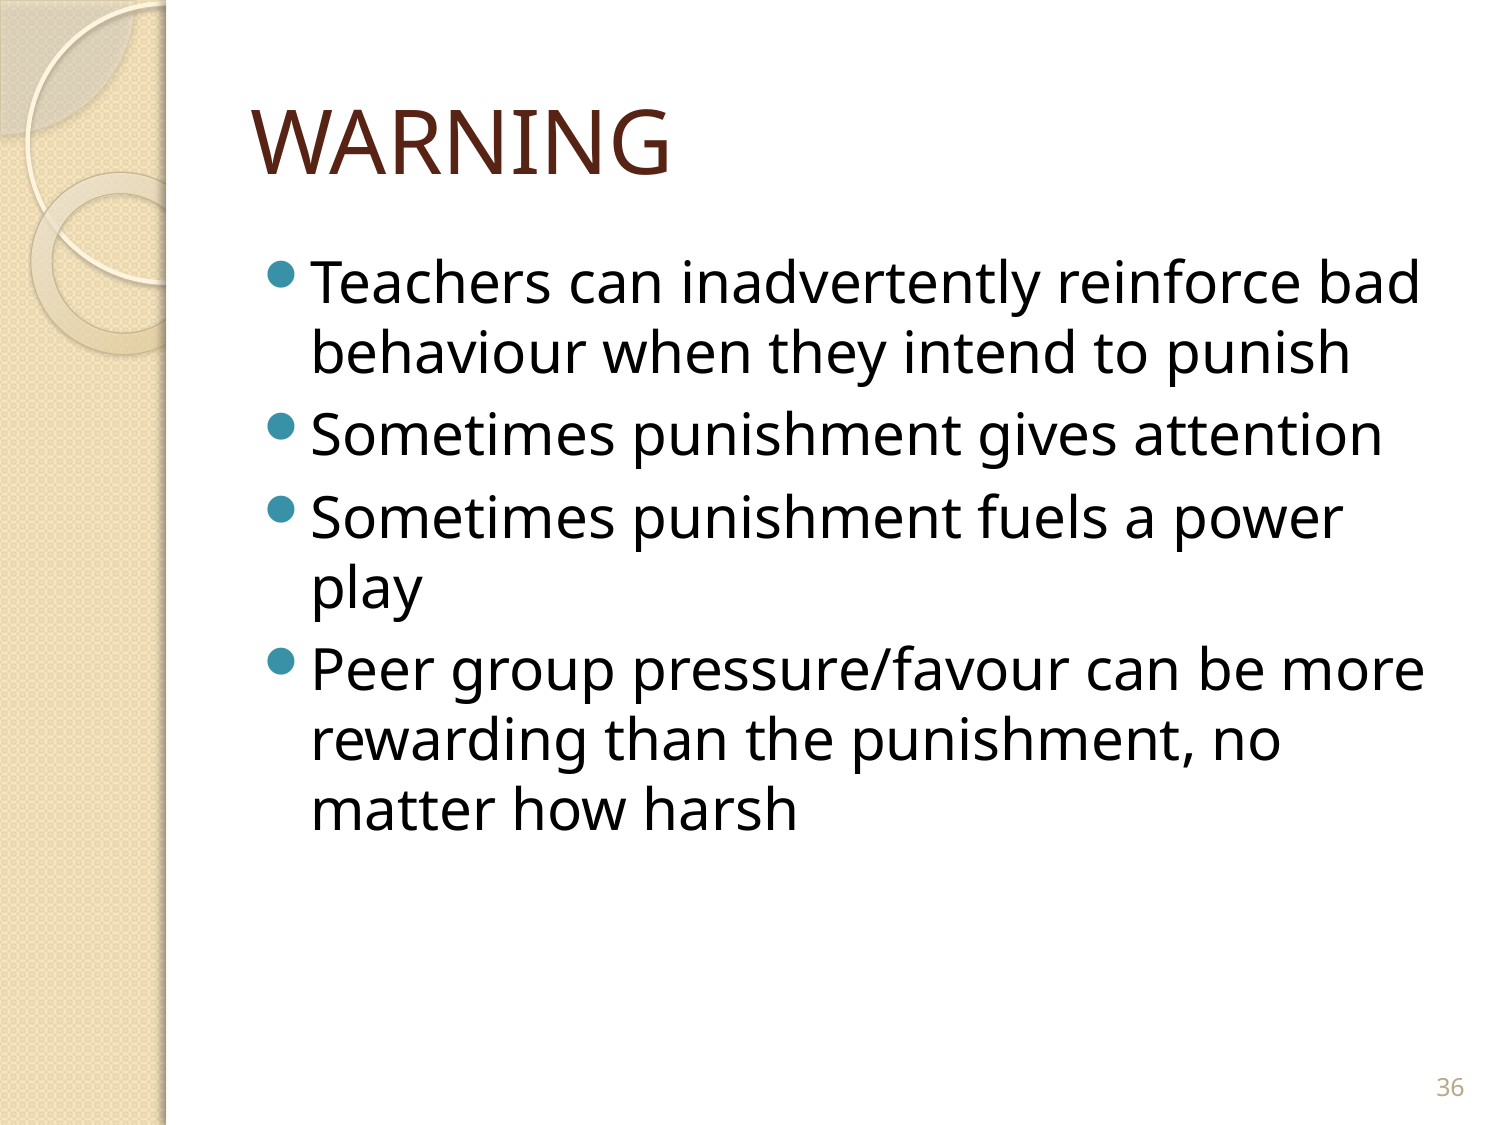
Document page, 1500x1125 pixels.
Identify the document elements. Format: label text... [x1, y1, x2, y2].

list Teachers can inadvertently reinforce bad behaviour when they intend to punish Sometimes punishment gives attention Sometimes punishment fuels a power play Peer group pressure/favour can be more rewarding than the punishment, no matter how harsh [235, 237, 1466, 1025]
slide_number 36 [1413, 1034, 1488, 1113]
title WARNING [235, 45, 1466, 233]
